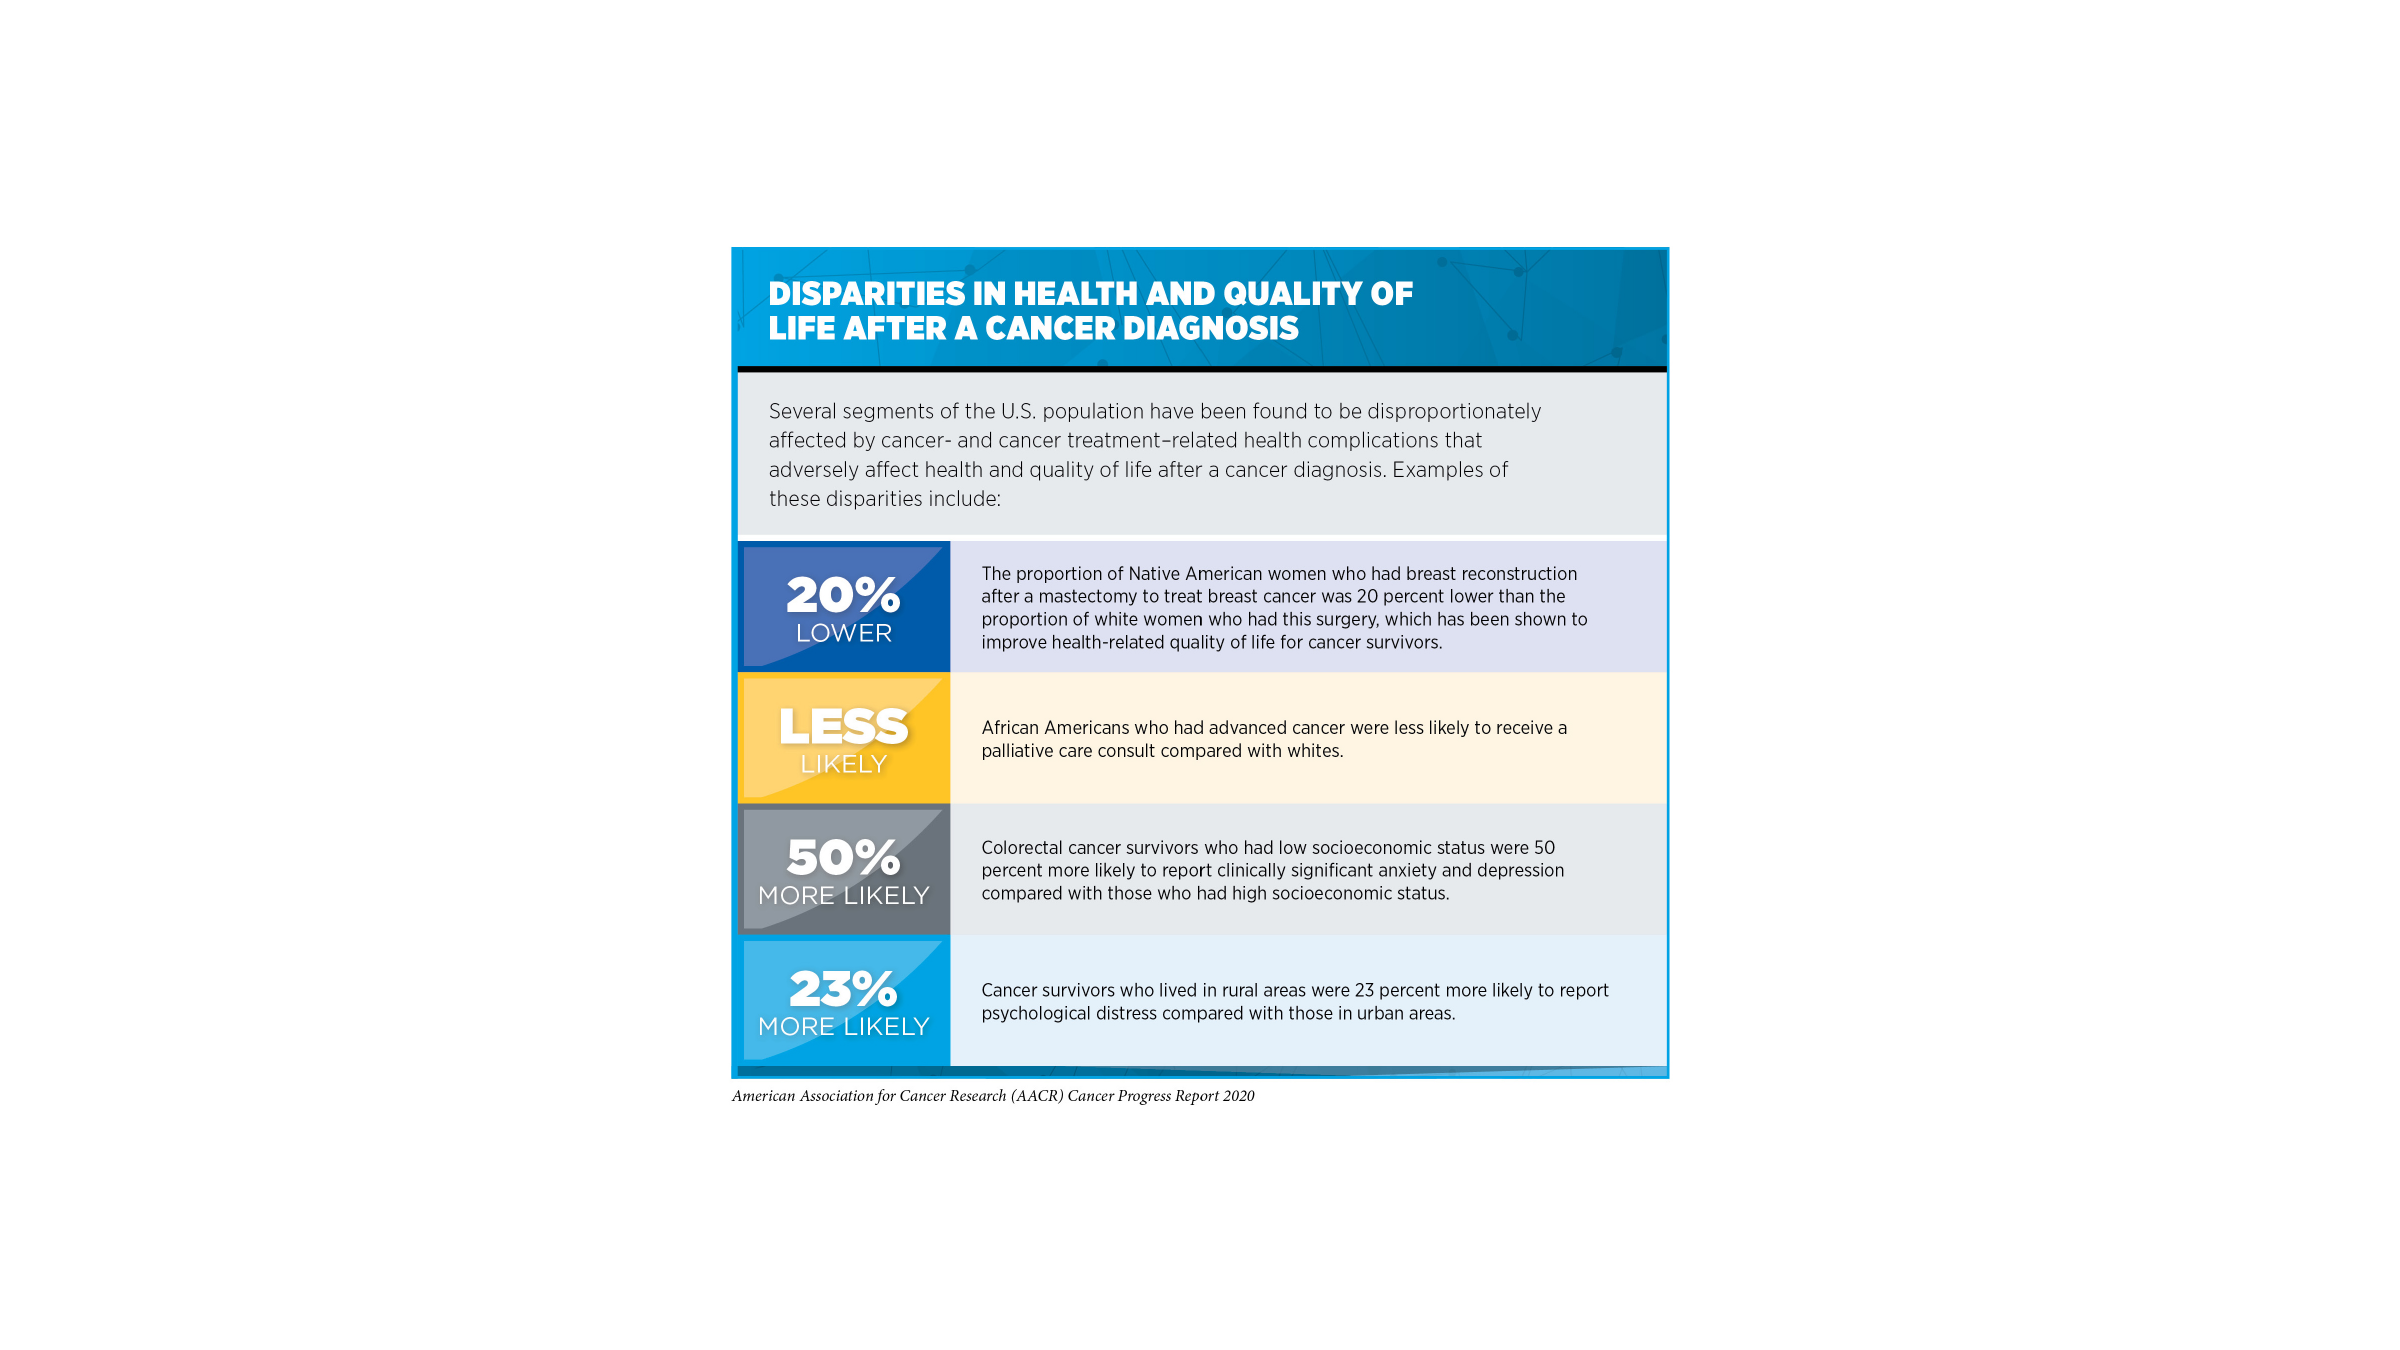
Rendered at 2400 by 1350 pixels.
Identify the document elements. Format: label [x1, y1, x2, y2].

picture [720, 237, 1680, 1113]
